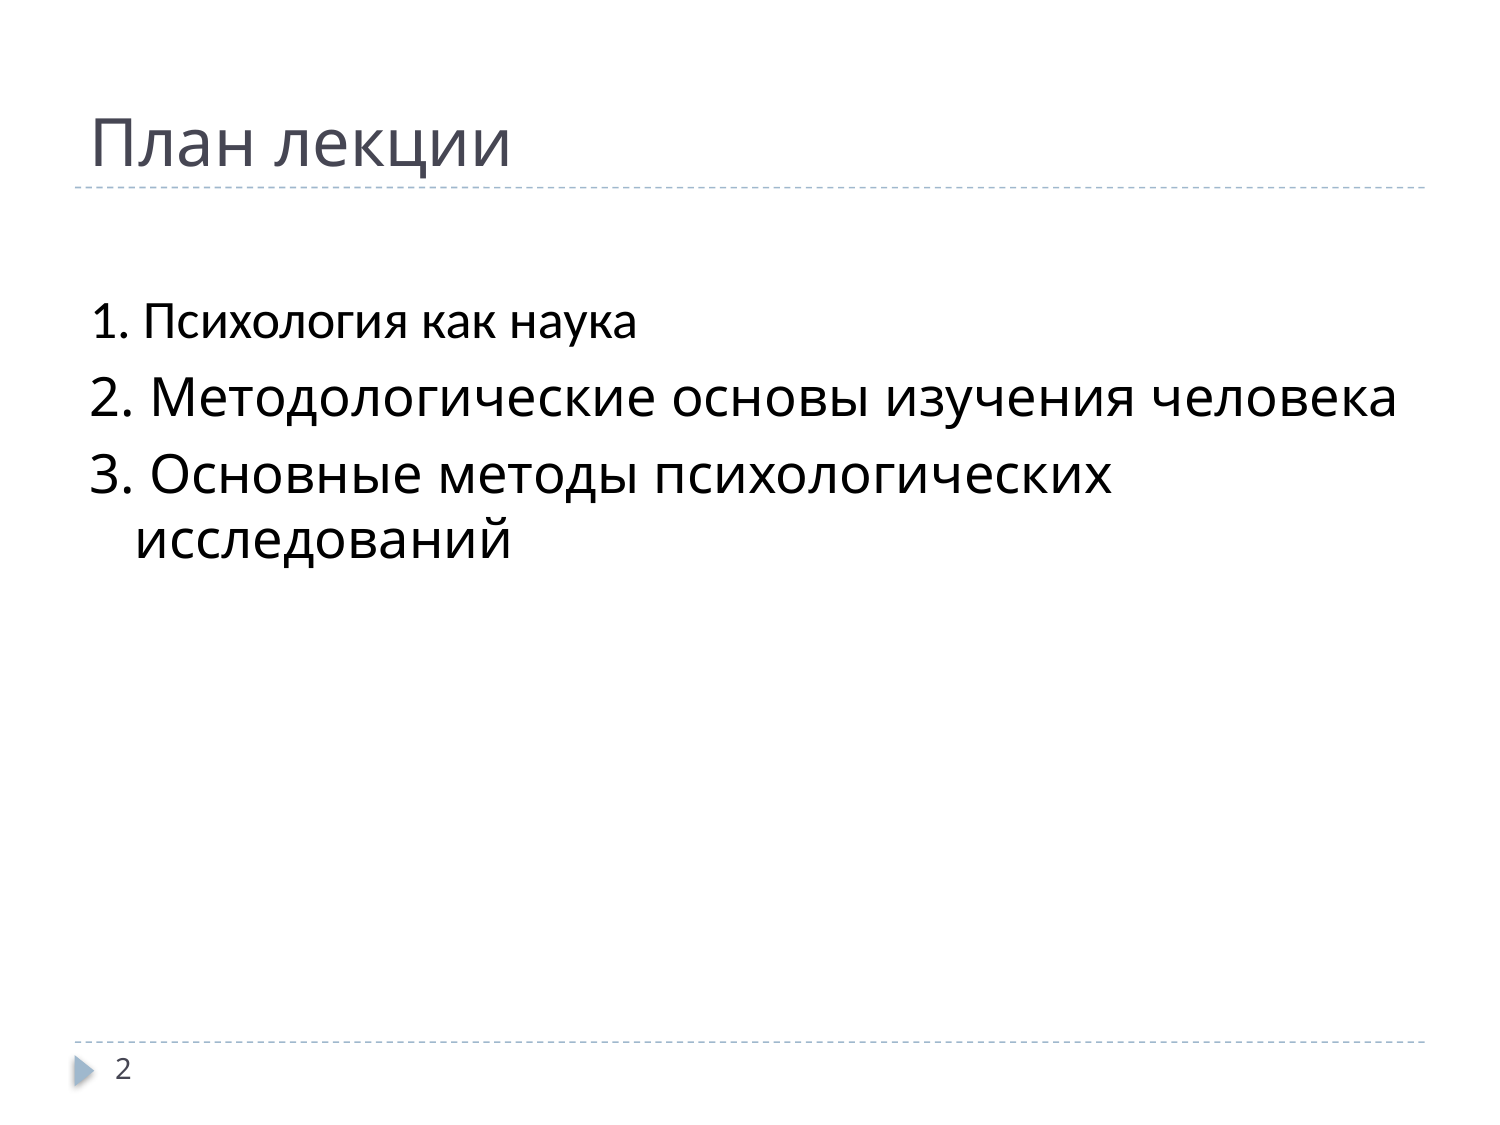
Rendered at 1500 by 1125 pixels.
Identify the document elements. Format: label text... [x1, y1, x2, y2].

title План лекции [75, 24, 1425, 188]
list 1. Психология как наука 2. Методологические основы изучения человека 3. Основные методы психологических исследований [75, 200, 1425, 1010]
slide_number 2 [100, 1042, 426, 1103]
